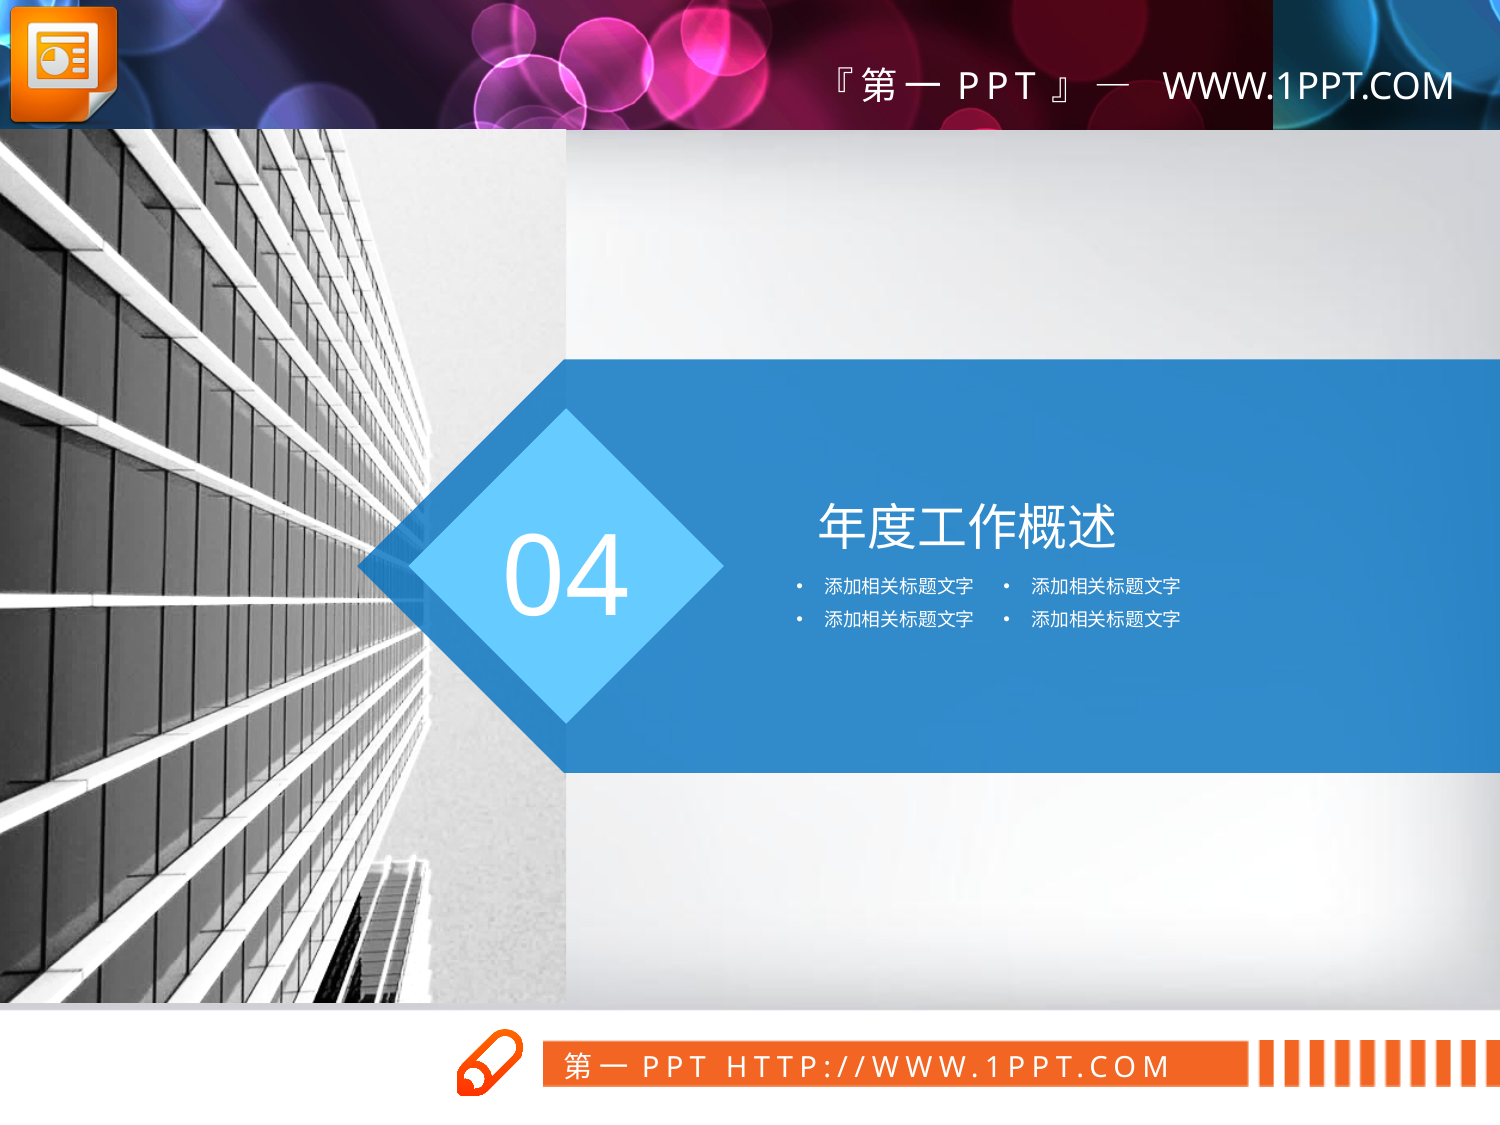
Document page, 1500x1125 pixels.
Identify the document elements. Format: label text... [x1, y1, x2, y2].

text_box [488, 646, 644, 724]
text_box 年度工作概述 [774, 495, 1160, 556]
text_box 添加相关标题文字 [988, 600, 1197, 638]
text_box 添加相关标题文字 [988, 567, 1197, 600]
text_box 04 [480, 495, 653, 646]
text_box [408, 408, 724, 638]
text_box 添加相关标题文字 [781, 567, 988, 600]
picture [0, 773, 1500, 1012]
text_box [0, 129, 567, 1003]
text_box [357, 359, 1500, 773]
picture [0, 0, 1500, 359]
picture [543, 1040, 1500, 1087]
text_box 添加相关标题文字 [781, 600, 988, 638]
